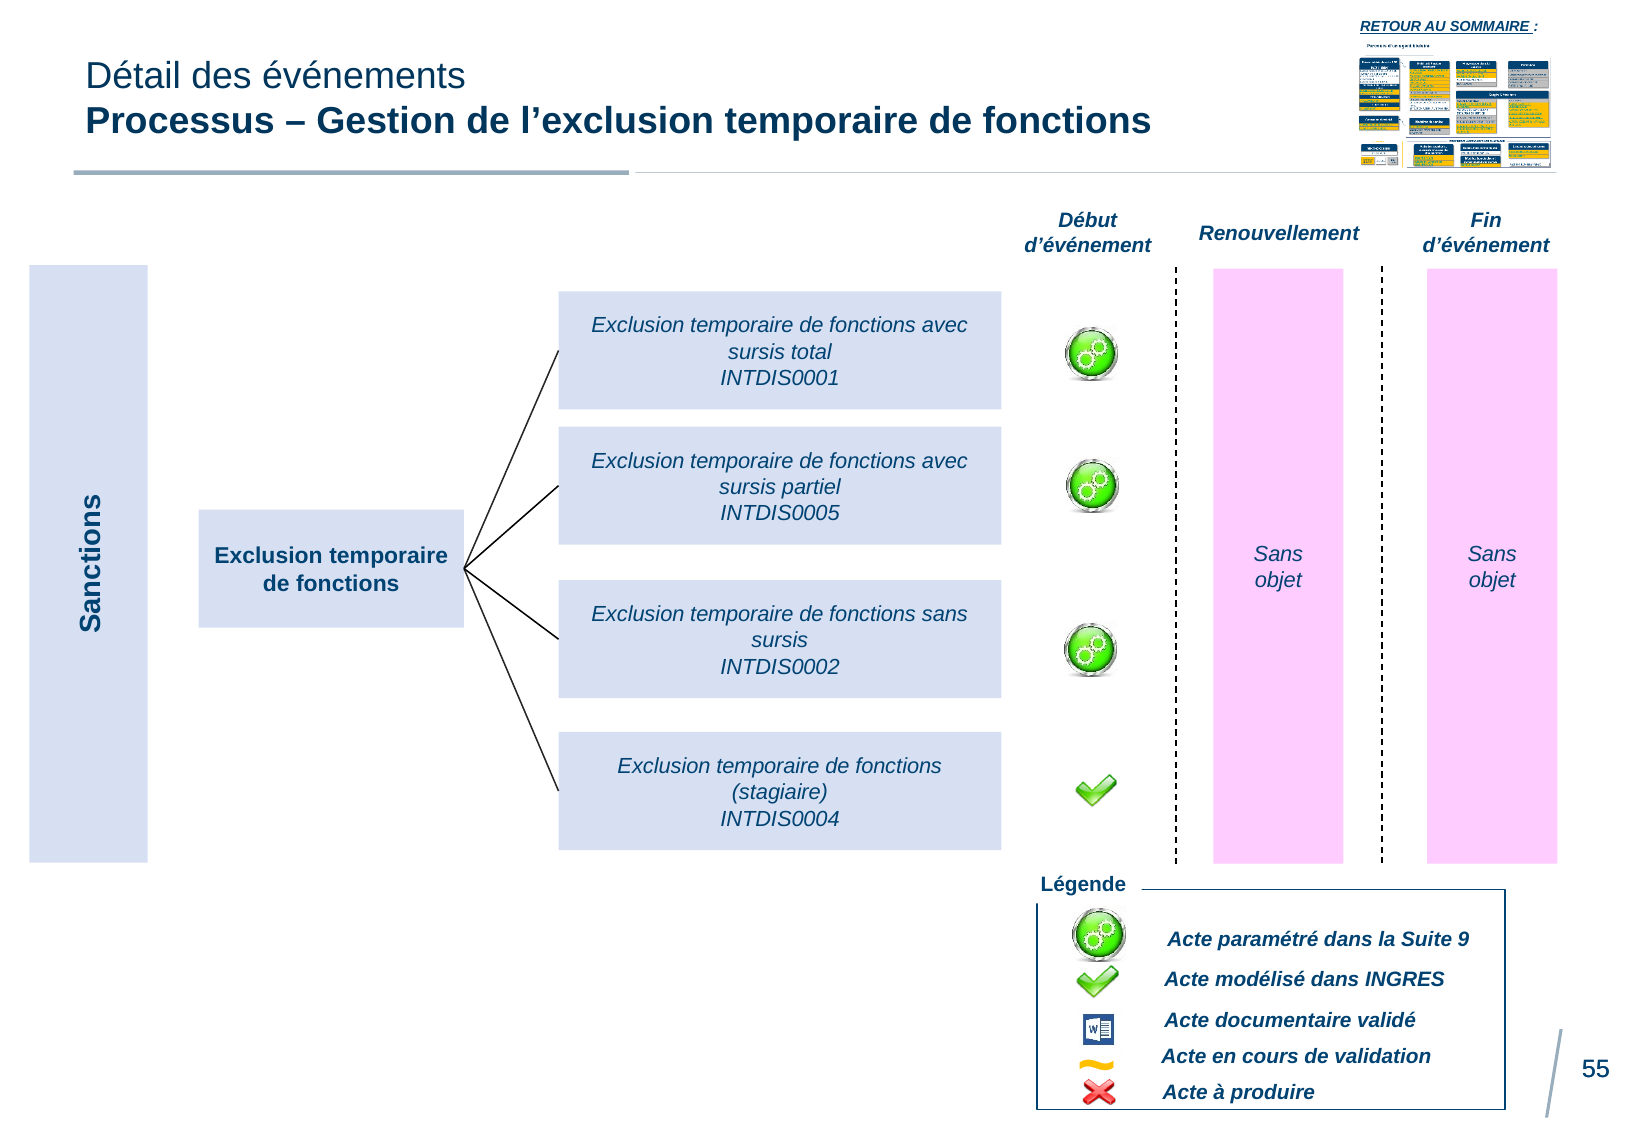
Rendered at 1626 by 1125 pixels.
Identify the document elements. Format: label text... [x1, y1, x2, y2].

picture [1075, 770, 1117, 813]
slide_number 55 [1516, 1044, 1625, 1121]
picture [1066, 457, 1119, 513]
picture [1065, 325, 1118, 381]
picture [1067, 906, 1128, 1059]
picture [1082, 1079, 1116, 1105]
picture [1359, 40, 1553, 168]
picture [1064, 621, 1117, 677]
